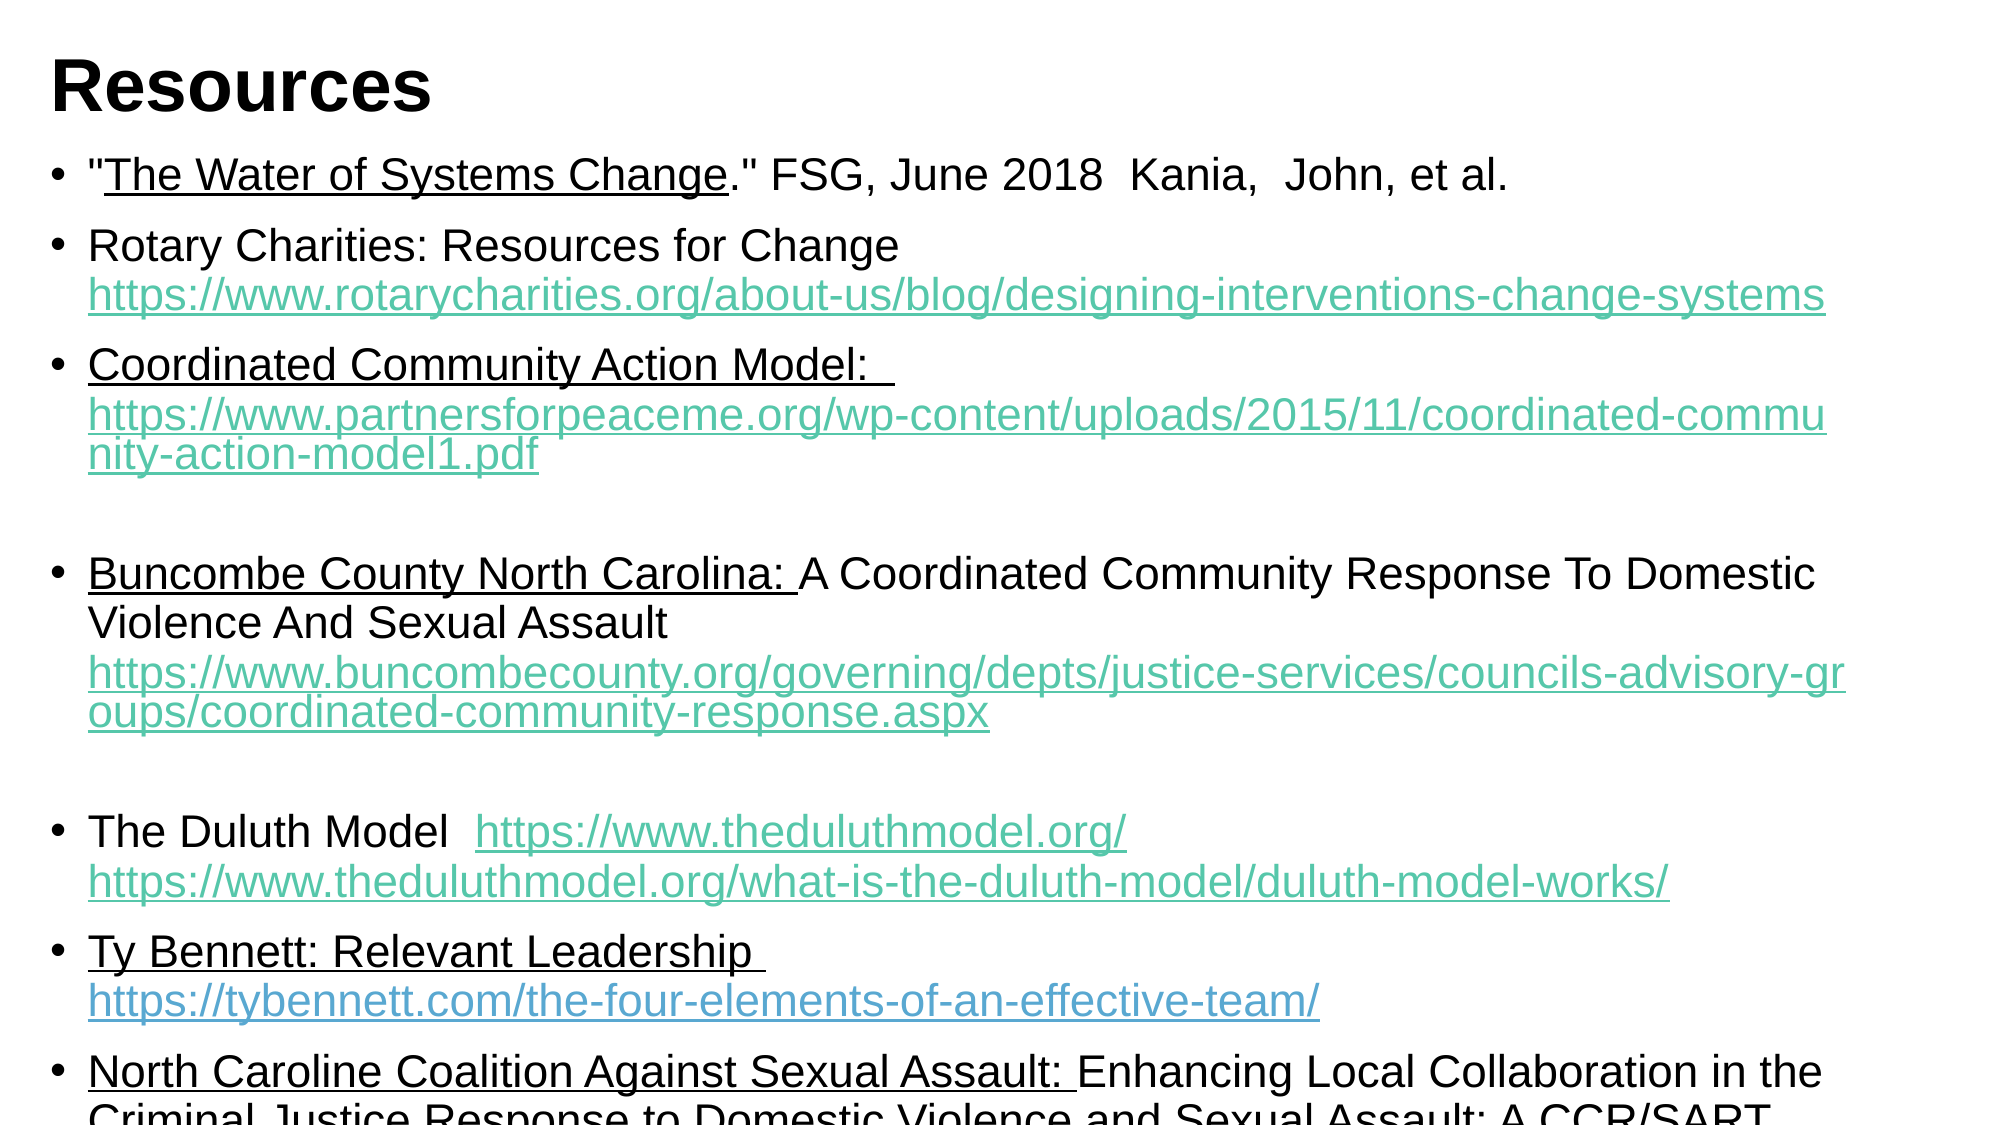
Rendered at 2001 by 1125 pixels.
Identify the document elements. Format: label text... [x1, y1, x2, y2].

title Resources [35, 30, 1863, 143]
list "The Water of Systems Change." FSG, June 2018 Kania, John, et al. Rotary Charities: Resources for Change https://www.rotarycharities.org/about-us/blog/designing-interventions-change-systems Coordinated Community Action Model: https://www.partnersforpeaceme.org/wp-content/uploads/2015/11/coordinated-community-action-model1.pdf Buncombe County North Carolina: A Coordinated Community Response To Domestic Violence And Sexual Assault https://www.buncombecounty.org/governing/depts/justice-services/councils-advisory-groups/coordinated-community-response.aspx The Duluth Model https://www.theduluthmodel.org/ https://www.theduluthmodel.org/what-is-the-duluth-model/duluth-model-works/ Ty Bennett: Relevant Leadership https://tybennett.com/the-four-elements-of-an-effective-team/ North Caroline Coalition Against Sexual Assault: Enhancing Local Collaboration in the Criminal Justice Response to Domestic Violence and Sexual Assault: A CCR/SART Development Toolkit https://nccadv.org/images/pdfs/2020/CCR-SART_Toolkit.pdf [35, 143, 1863, 1125]
